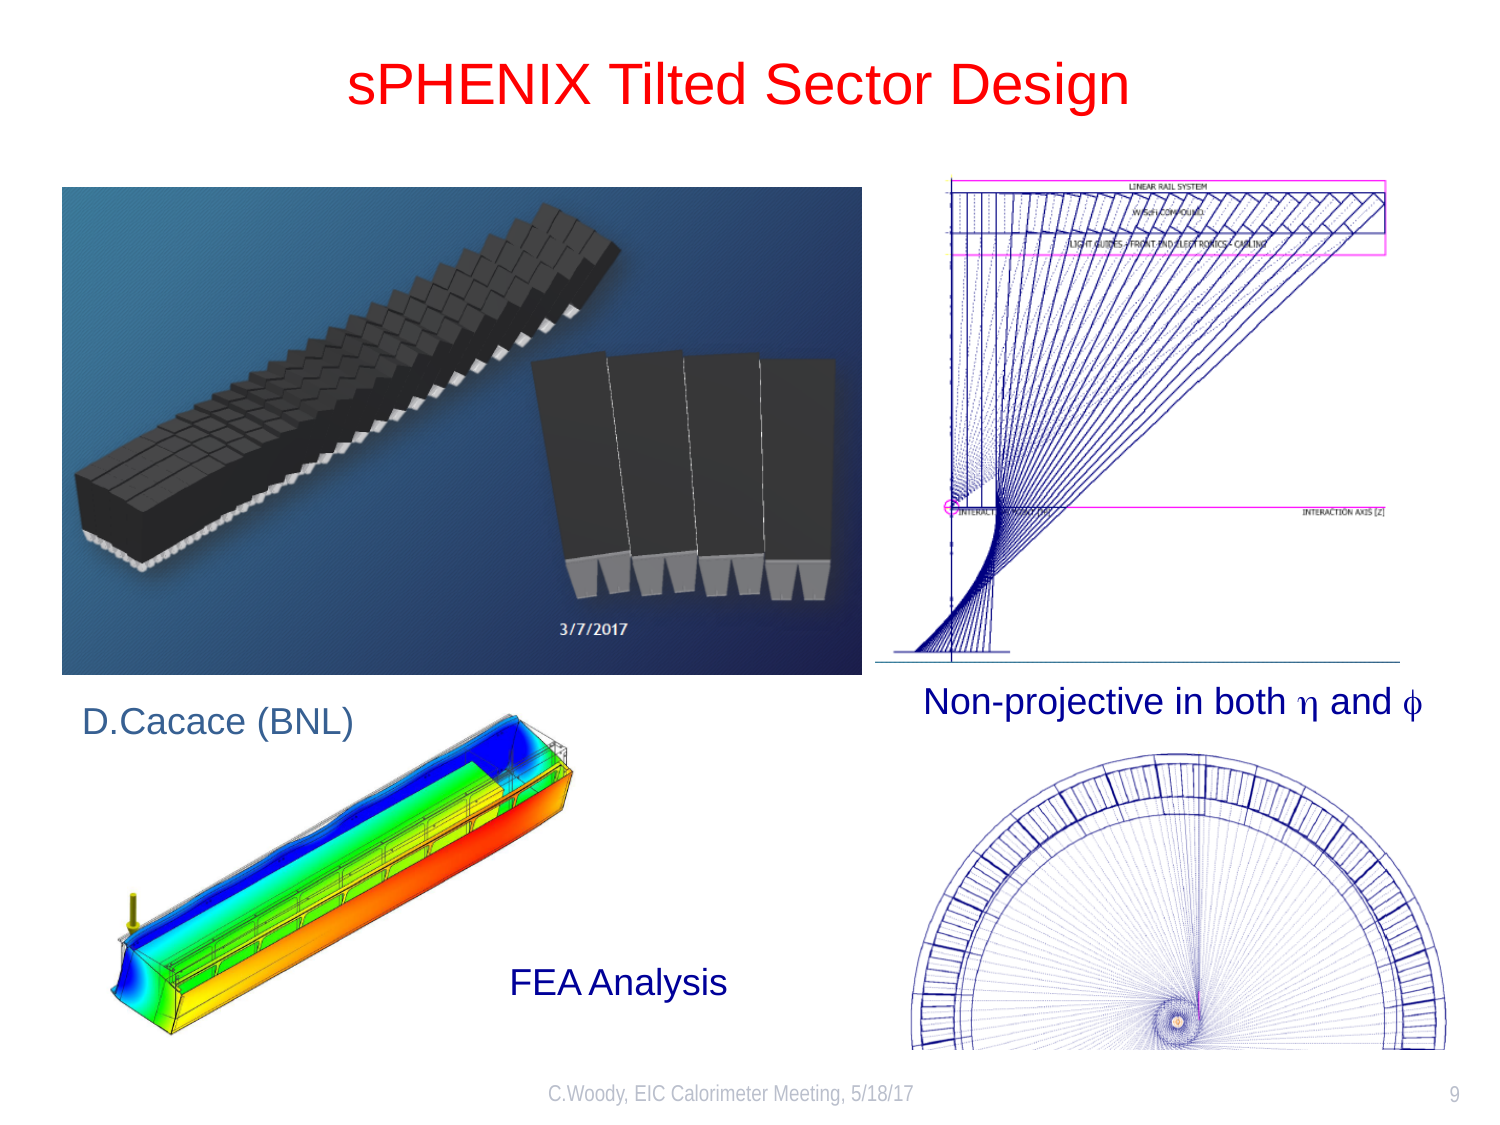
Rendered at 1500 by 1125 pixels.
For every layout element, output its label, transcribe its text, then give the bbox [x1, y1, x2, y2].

picture [99, 712, 591, 1051]
picture [62, 187, 863, 676]
picture [874, 162, 1401, 663]
picture [903, 749, 1453, 1051]
text_box Non-projective in both h and f [878, 669, 1479, 730]
text_box D.Cacace (BNL) [67, 689, 370, 750]
title sPHENIX Tilted Sector Design [64, 24, 1415, 138]
text_box FEA Analysis [595, 950, 838, 1011]
footer C.Woody, EIC Calorimeter Meeting, 5/18/17 [450, 1072, 1013, 1113]
slide_number 9 [1125, 1074, 1475, 1113]
